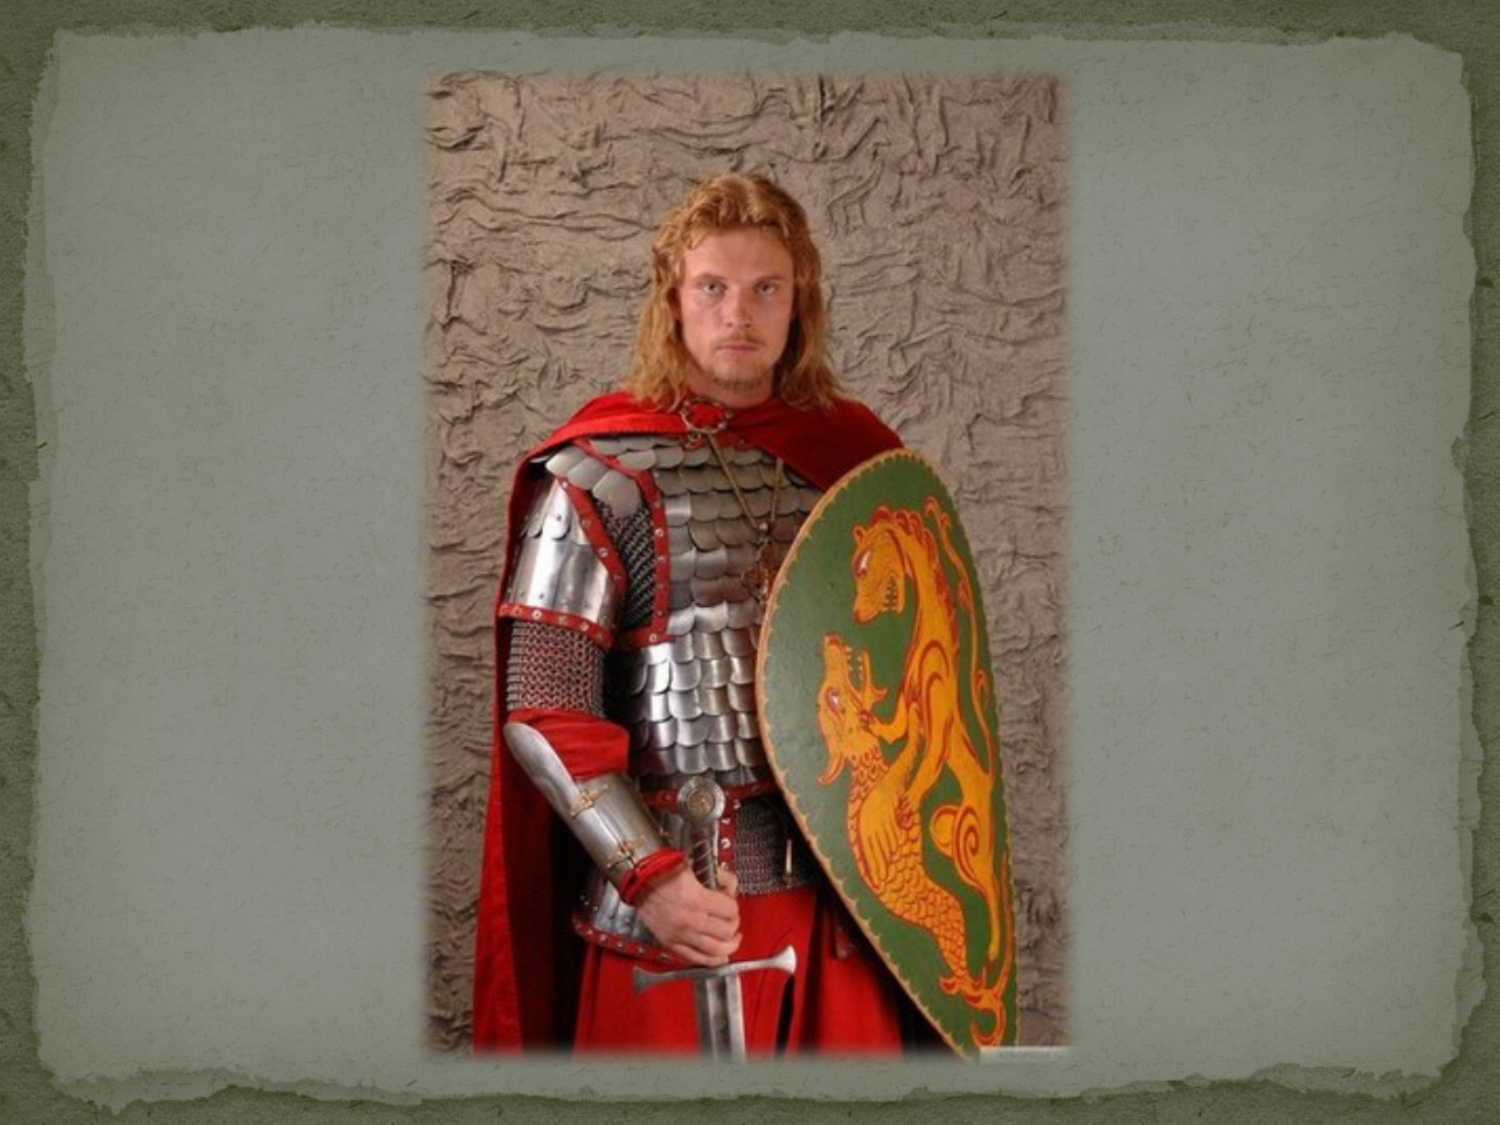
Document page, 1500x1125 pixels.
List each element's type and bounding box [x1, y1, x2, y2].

list [413, 61, 1082, 1069]
